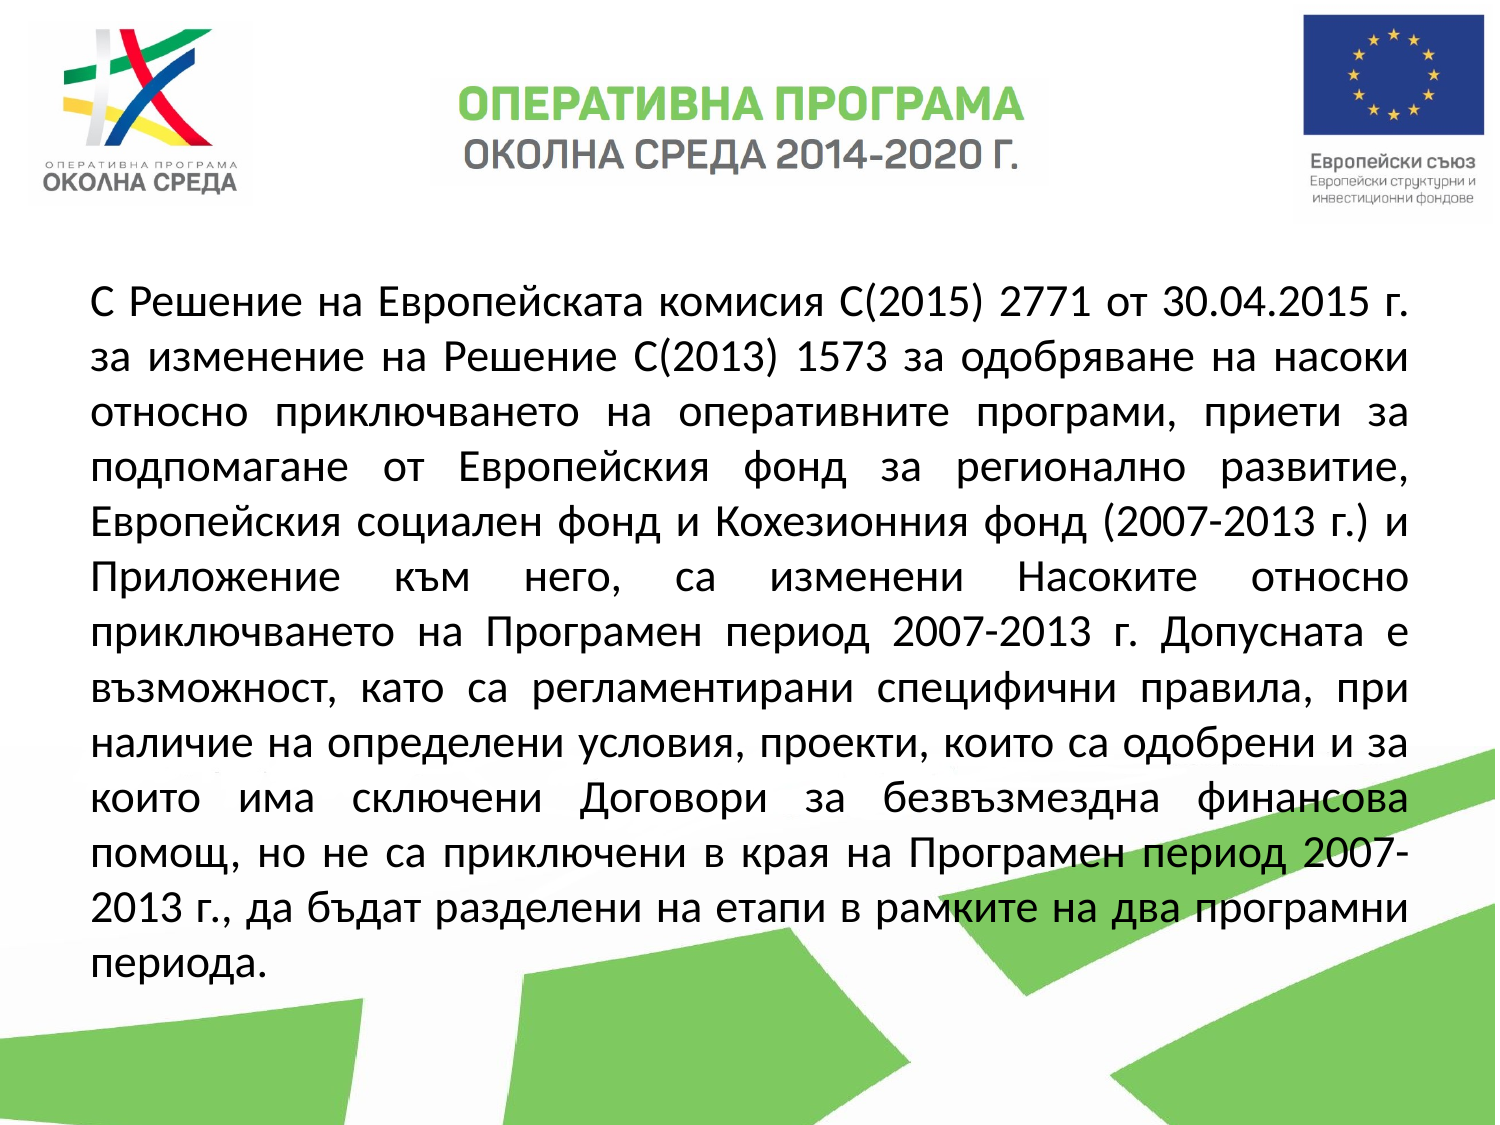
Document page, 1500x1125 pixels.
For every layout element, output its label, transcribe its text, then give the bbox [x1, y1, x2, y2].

picture [429, 77, 1049, 186]
list С Решение на Европейската комисия C(2015) 2771 от 30.04.2015 г. за изменение на Решение С(2013) 1573 за одобряване на насоки относно приключването на оперативните програми, приети за подпомагане от Европейския фонд за регионално развитие, Европейския социален фонд и Кохезионния фонд (2007-2013 г.) и Приложение към него, са изменени Насоките относно приключването на Програмен период 2007-2013 г. Допусната е възможност, като са регламентирани специфични правила, при наличие на определени условия, проекти, които са одобрени и за които има сключени Договори за безвъзмездна финансова помощ, но не са приключени в края на Програмен период 2007-2013 г., да бъдат разделени на етапи в рамките на два програмни периода. [75, 262, 1425, 745]
picture [0, 746, 1496, 1125]
picture [28, 21, 254, 206]
picture [1293, 3, 1493, 224]
